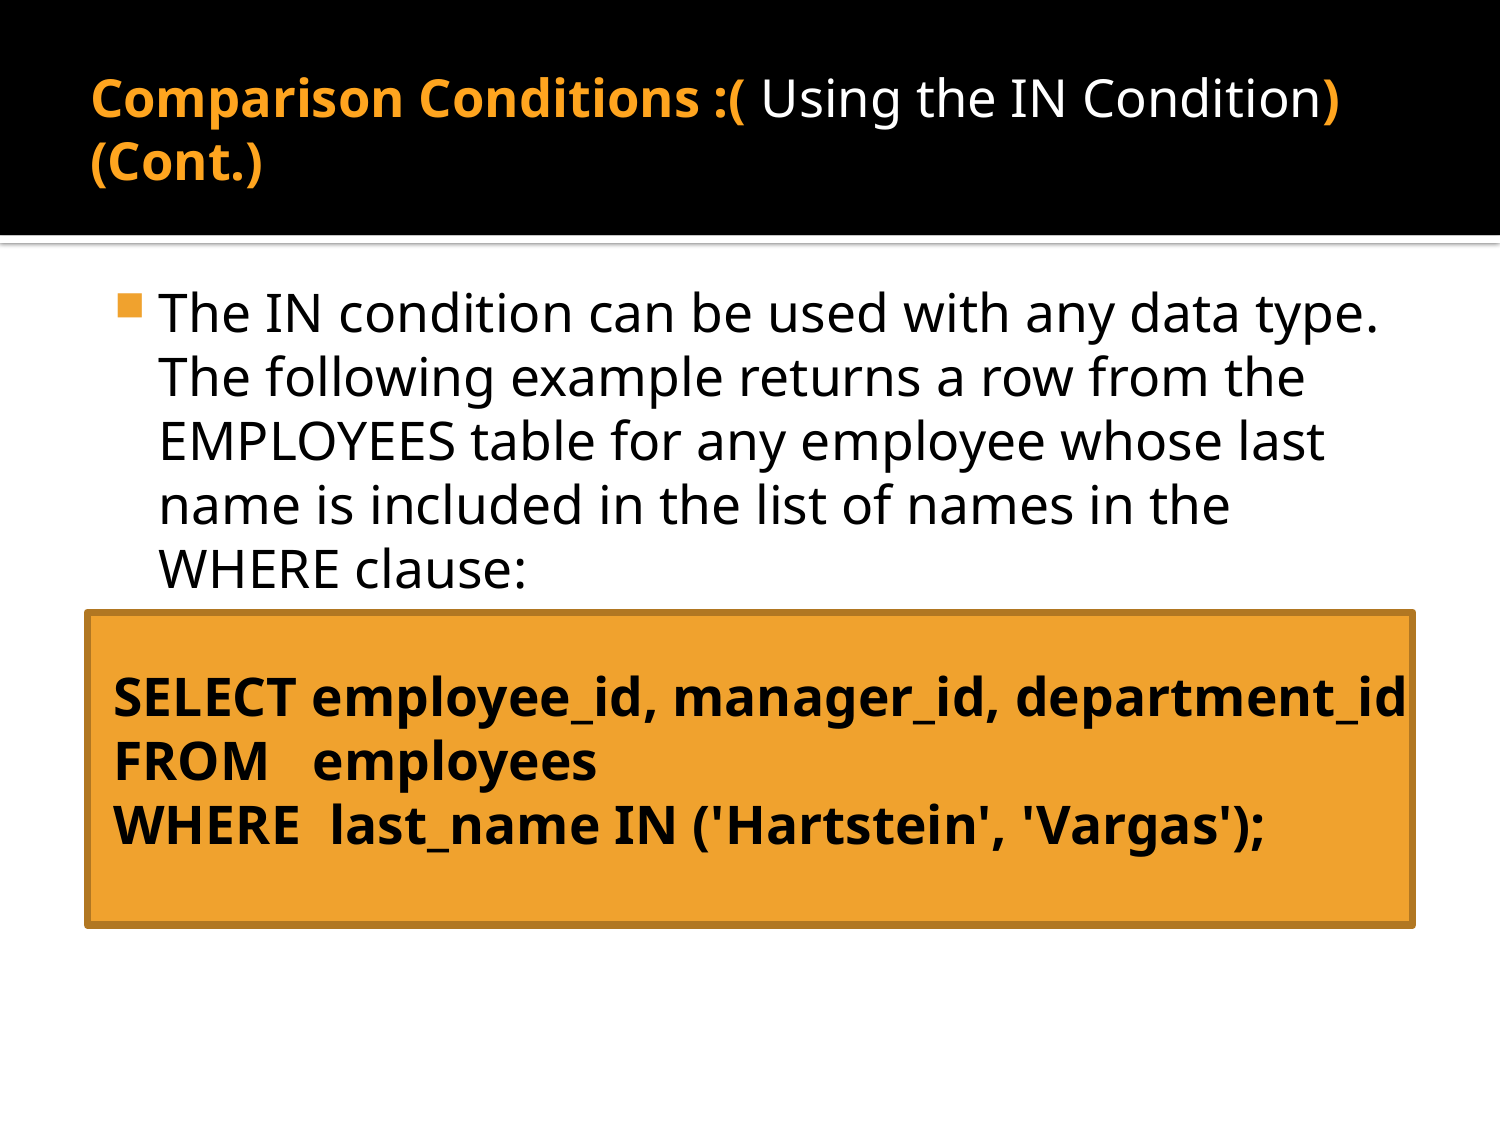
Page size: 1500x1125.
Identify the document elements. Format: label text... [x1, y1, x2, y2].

list The IN condition can be used with any data type. The following example returns a row from the EMPLOYEES table for any employee whose last name is included in the list of names in the WHERE clause: SELECT employee_id, manager_id, department_id FROM employees WHERE last_name IN ('Hartstein', 'Vargas'); [87, 199, 1438, 901]
title Comparison Conditions :( Using the IN Condition)(Cont.) [75, 56, 1425, 263]
text_box [84, 609, 1416, 929]
